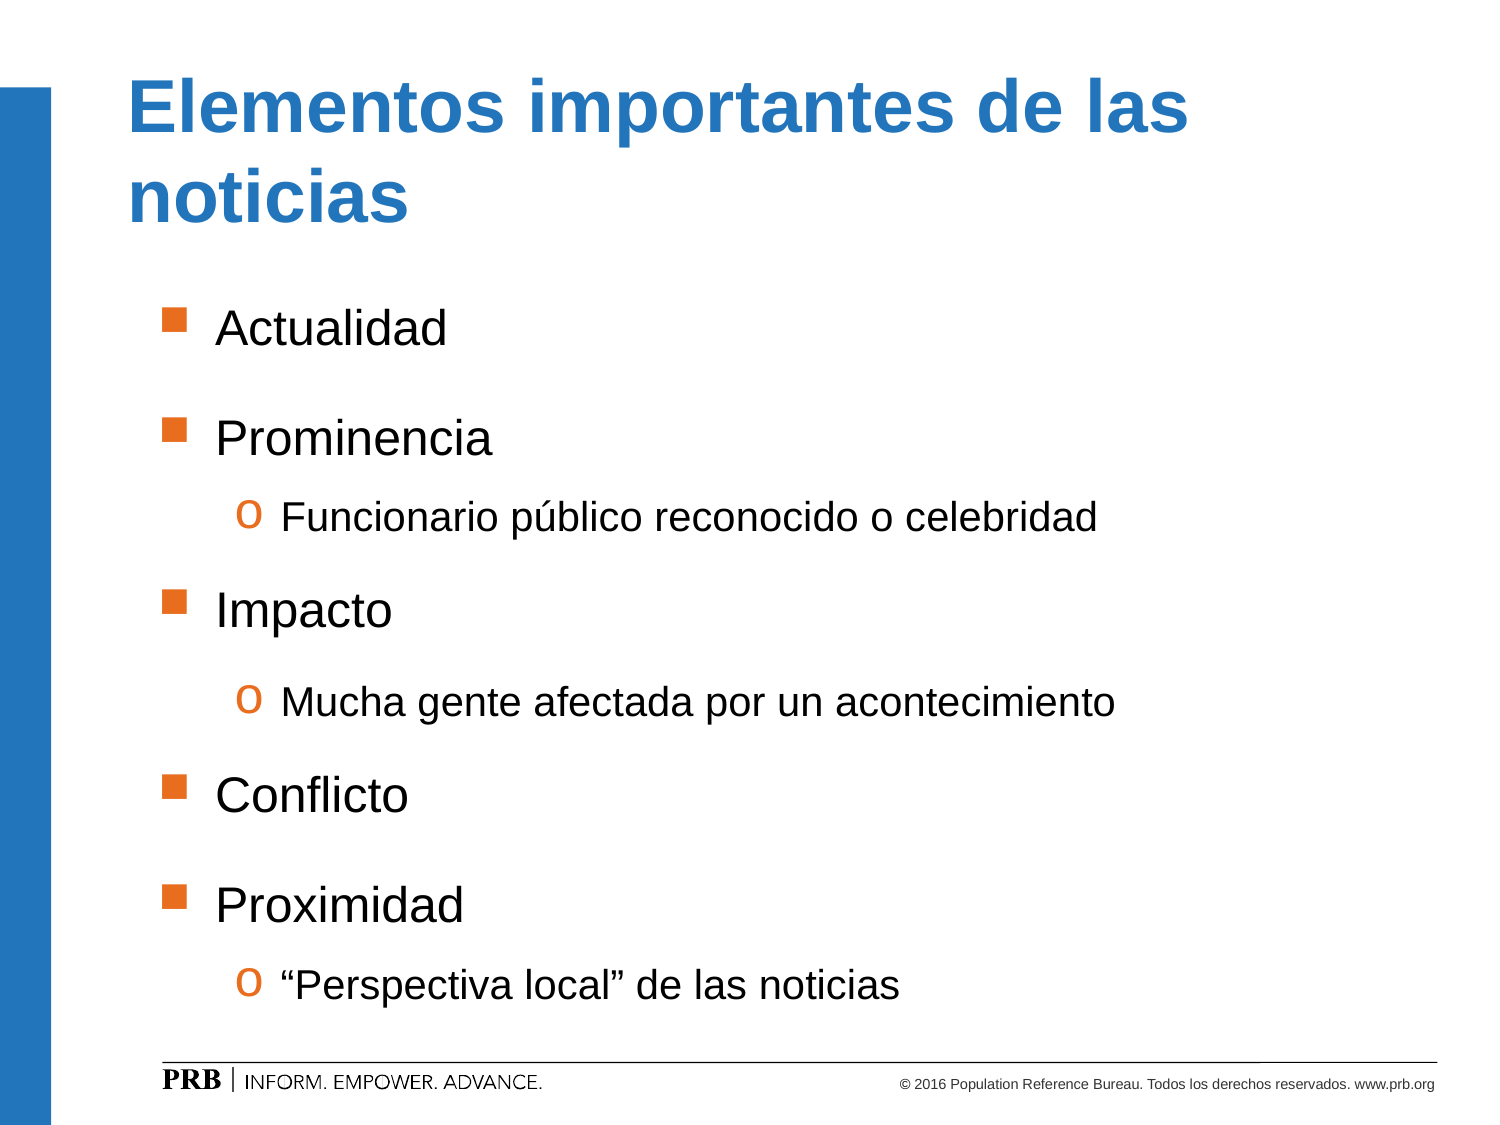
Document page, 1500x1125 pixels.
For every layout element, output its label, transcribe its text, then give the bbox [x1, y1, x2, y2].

list Actualidad Prominencia Funcionario público reconocido o celebridad Impacto Mucha gente afectada por un acontecimiento Conflicto Proximidad “Perspectiva local” de las noticias [143, 287, 1407, 1000]
title Elementos importantes de las noticias [112, 50, 1438, 163]
